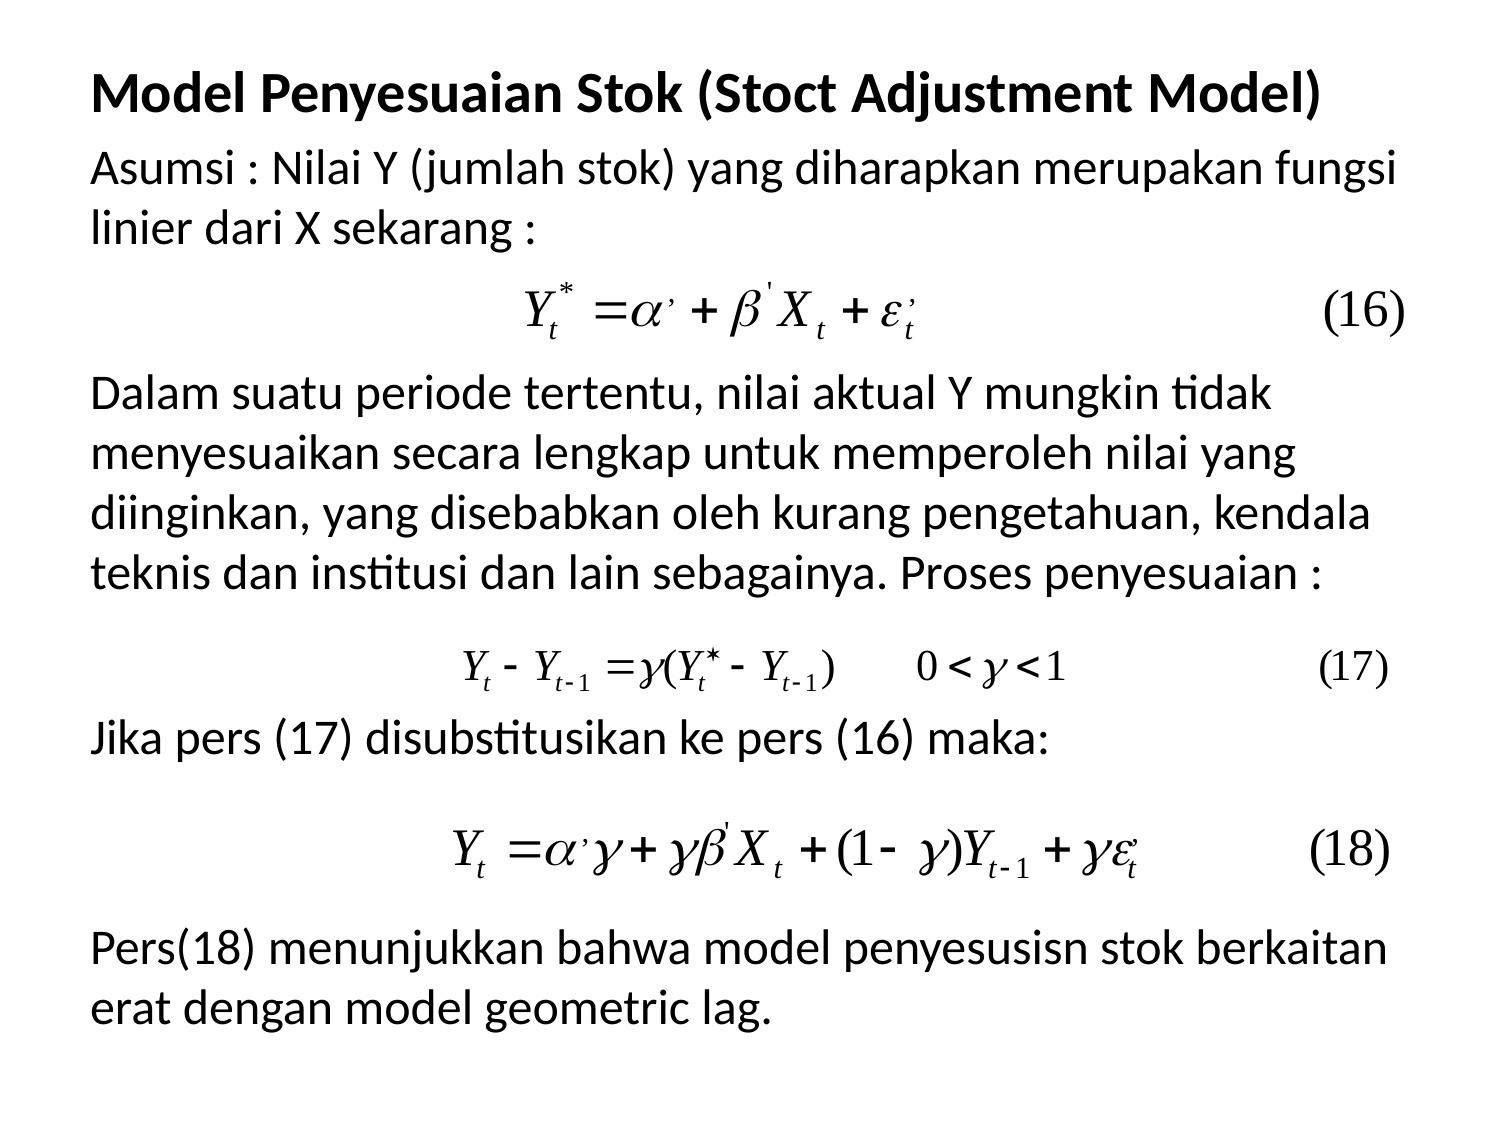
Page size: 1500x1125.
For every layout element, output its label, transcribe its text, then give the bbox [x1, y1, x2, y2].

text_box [445, 808, 1402, 893]
list Model Penyesuaian Stok (Stoct Adjustment Model) Asumsi : Nilai Y (jumlah stok) yang diharapkan merupakan fungsi linier dari X sekarang : Dalam suatu periode tertentu, nilai aktual Y mungkin tidak menyesuaikan secara lengkap untuk memperoleh nilai yang diinginkan, yang disebabkan oleh kurang pengetahuan, kendala teknis dan institusi dan lain sebagainya. Proses penyesuaian : Jika pers (17) disubstitusikan ke pers (16) maka: Pers(18) menunjukkan bahwa model penyesusisn stok berkaitan erat dengan model geometric lag. [75, 46, 1425, 1079]
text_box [517, 269, 1414, 354]
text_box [456, 632, 1398, 704]
